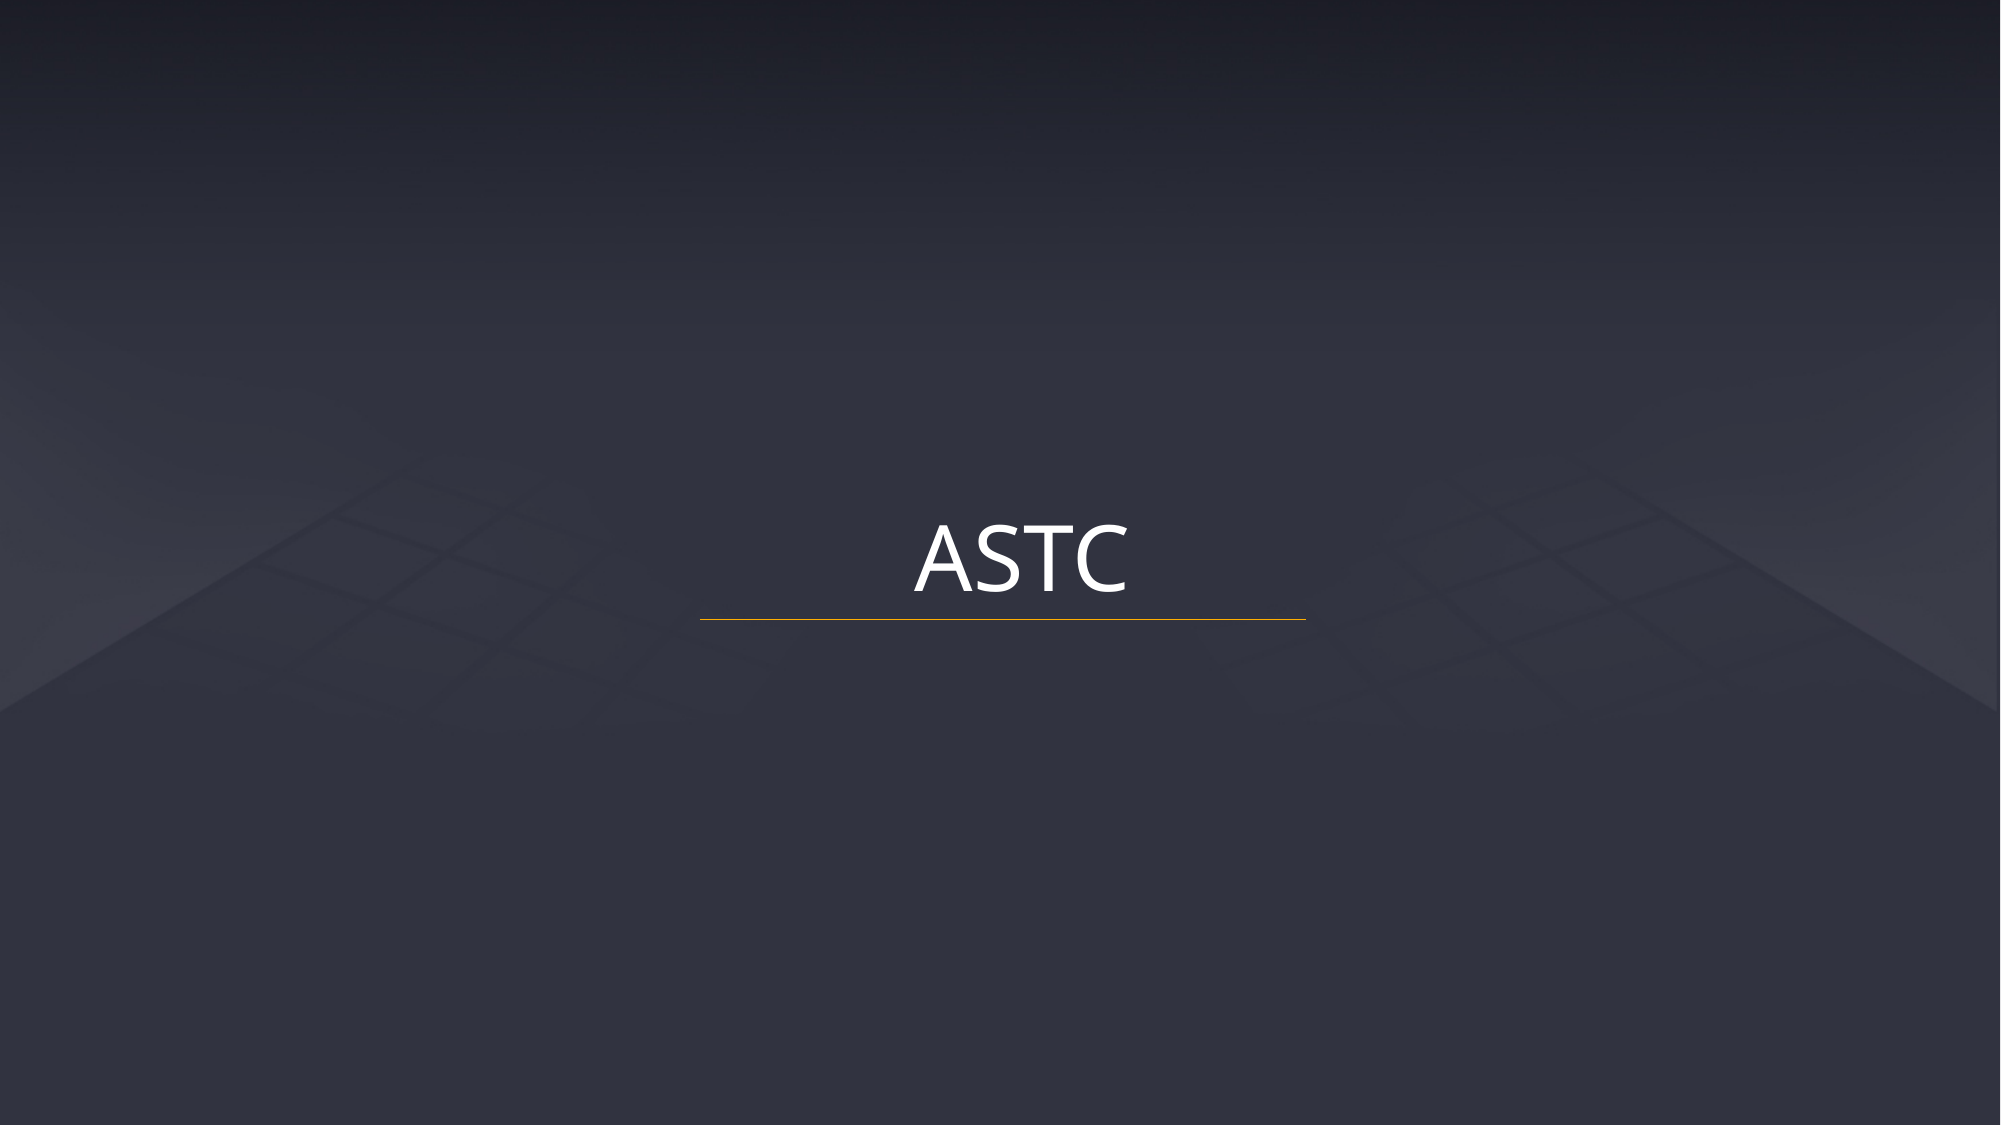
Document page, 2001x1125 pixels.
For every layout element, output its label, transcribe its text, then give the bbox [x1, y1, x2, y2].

picture [0, 0, 2001, 1125]
text_box ASTC [661, 492, 1385, 618]
